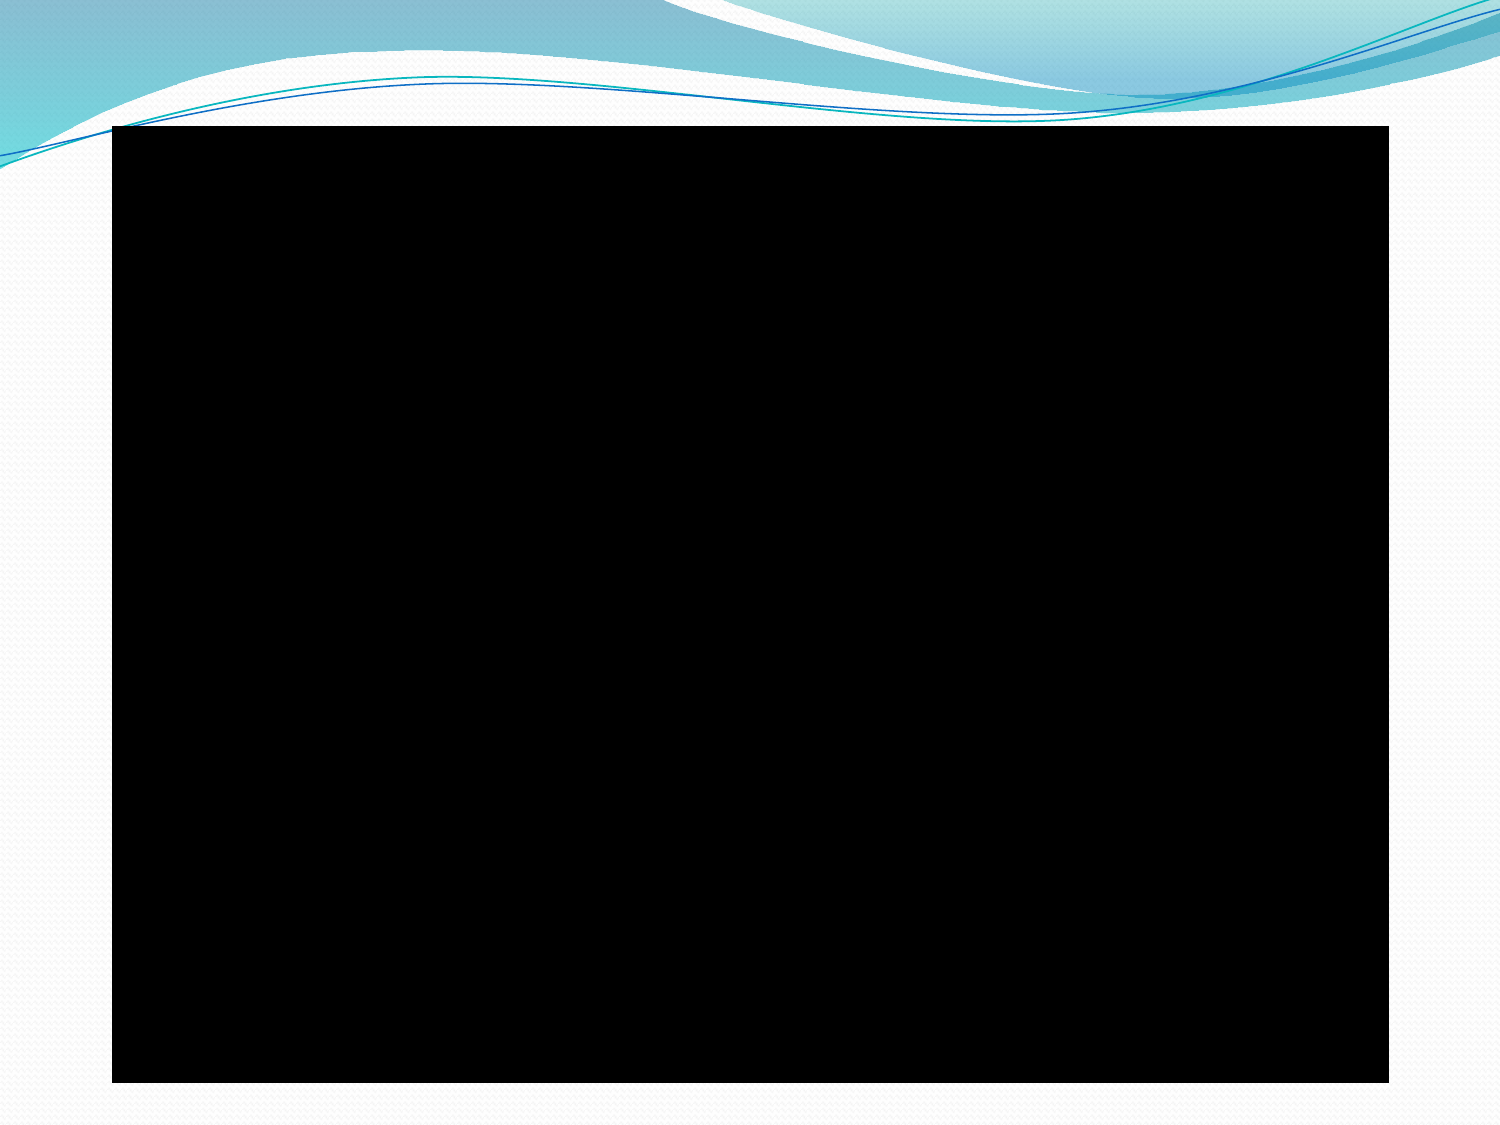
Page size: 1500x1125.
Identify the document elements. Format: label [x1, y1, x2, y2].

text_box [111, 125, 1390, 1084]
